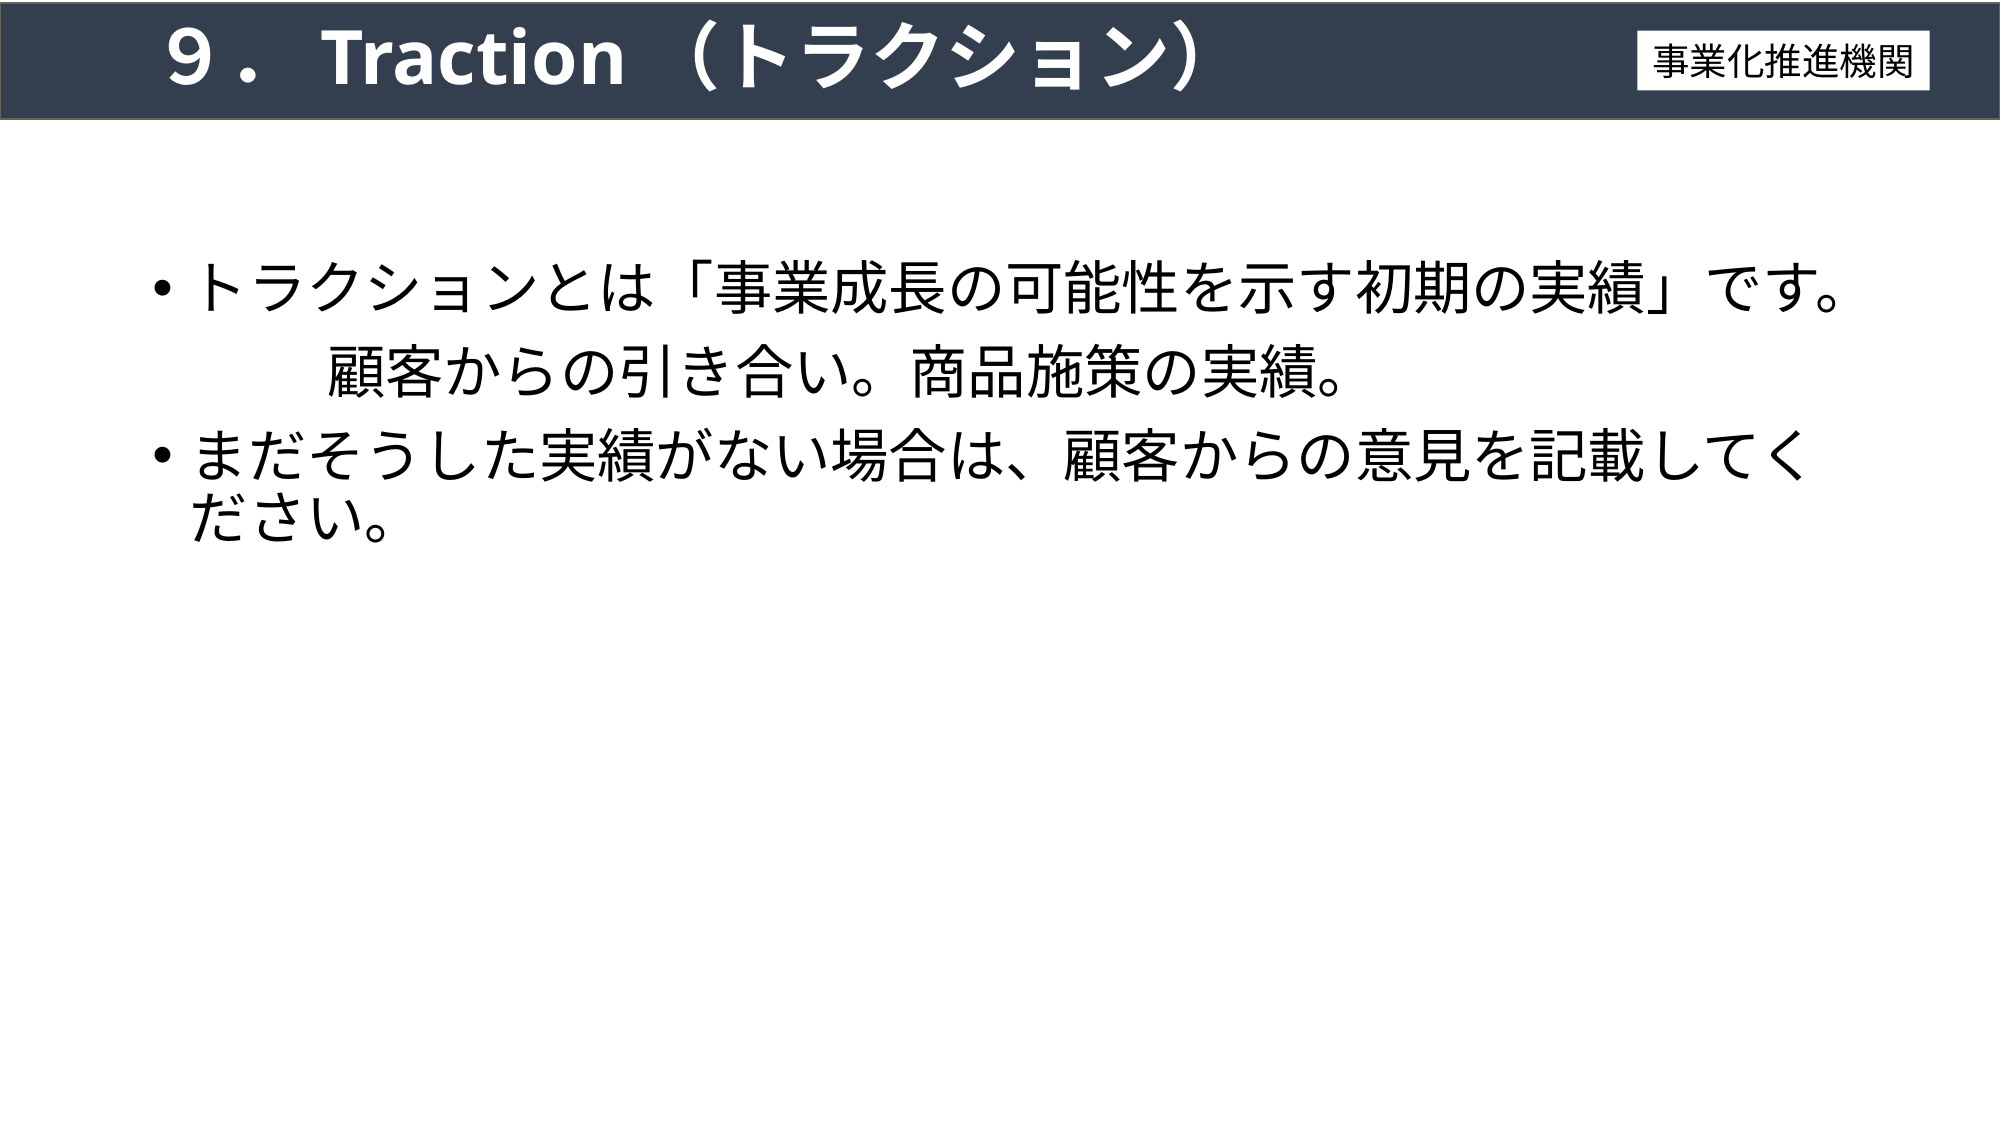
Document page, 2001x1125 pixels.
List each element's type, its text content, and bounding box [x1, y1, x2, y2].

list トラクションとは「事業成長の可能性を示す初期の実績」です。 顧客からの引き合い。商品施策の実績。 まだそうした実績がない場合は、顧客からの意見を記載してください。 [137, 251, 1863, 966]
title ９．Traction（トラクション） [137, 8, 1863, 114]
text_box [0, 2, 2000, 120]
text_box 事業化推進機関 [1637, 30, 1930, 91]
